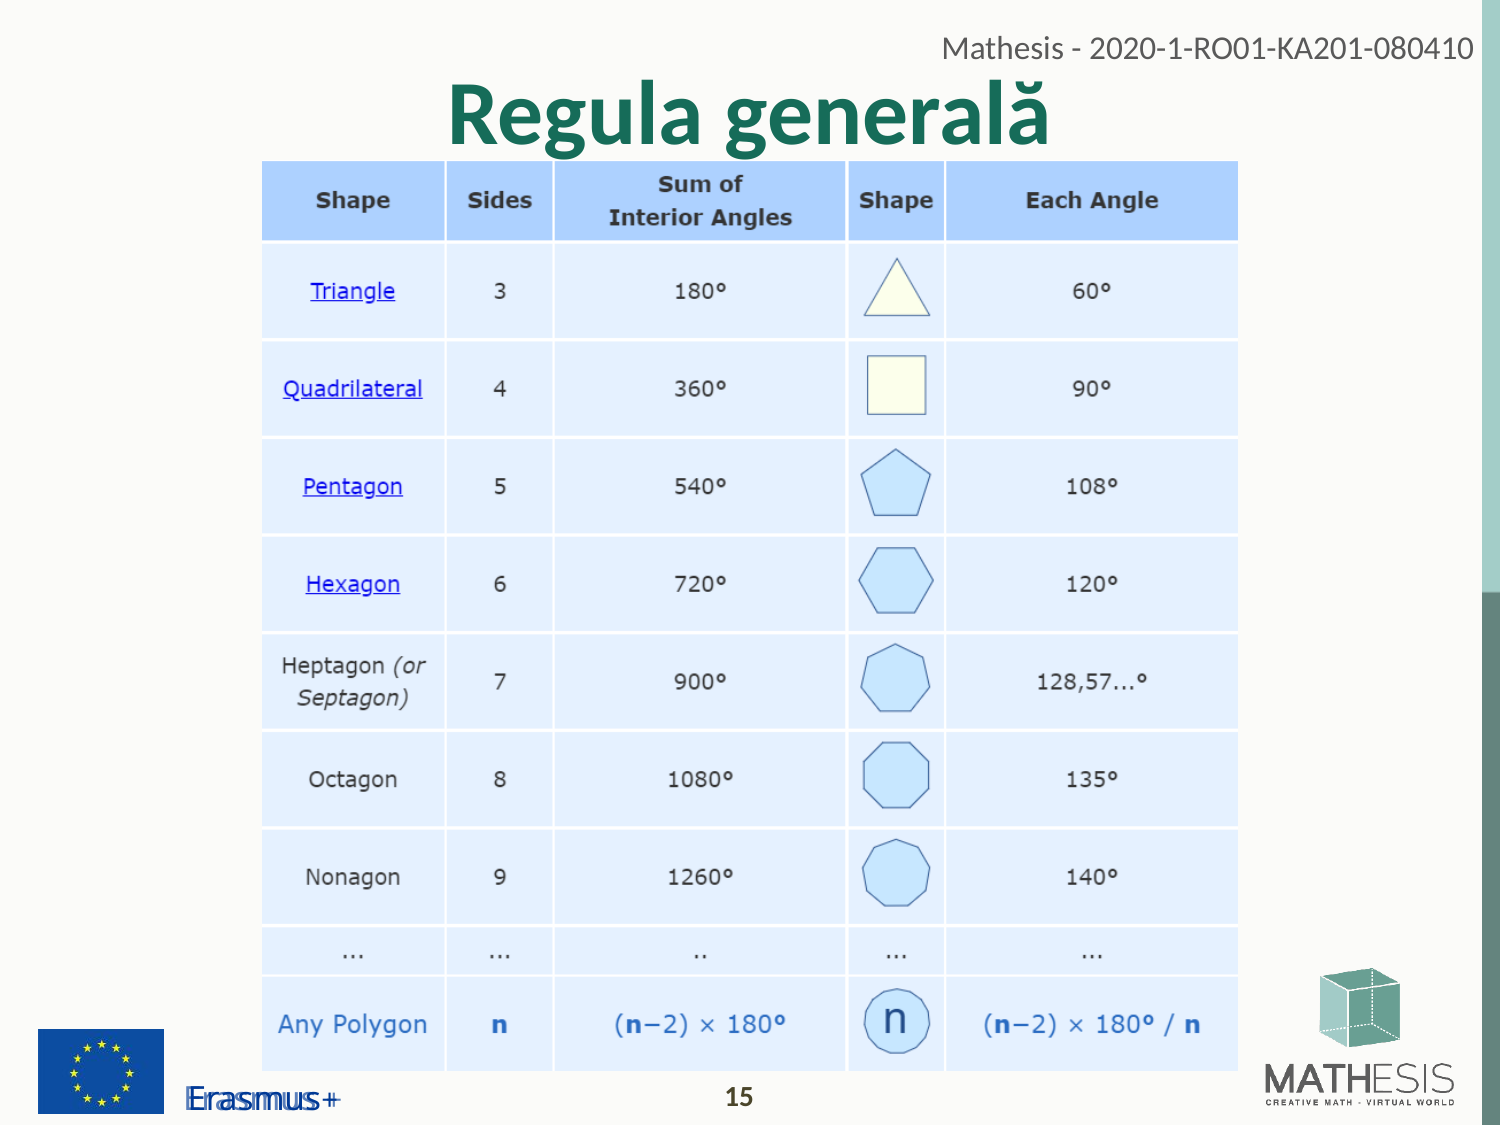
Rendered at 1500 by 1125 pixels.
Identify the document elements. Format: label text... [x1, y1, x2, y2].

picture [38, 1029, 164, 1114]
picture [262, 160, 1238, 1071]
title Regula generală [75, 45, 1425, 233]
